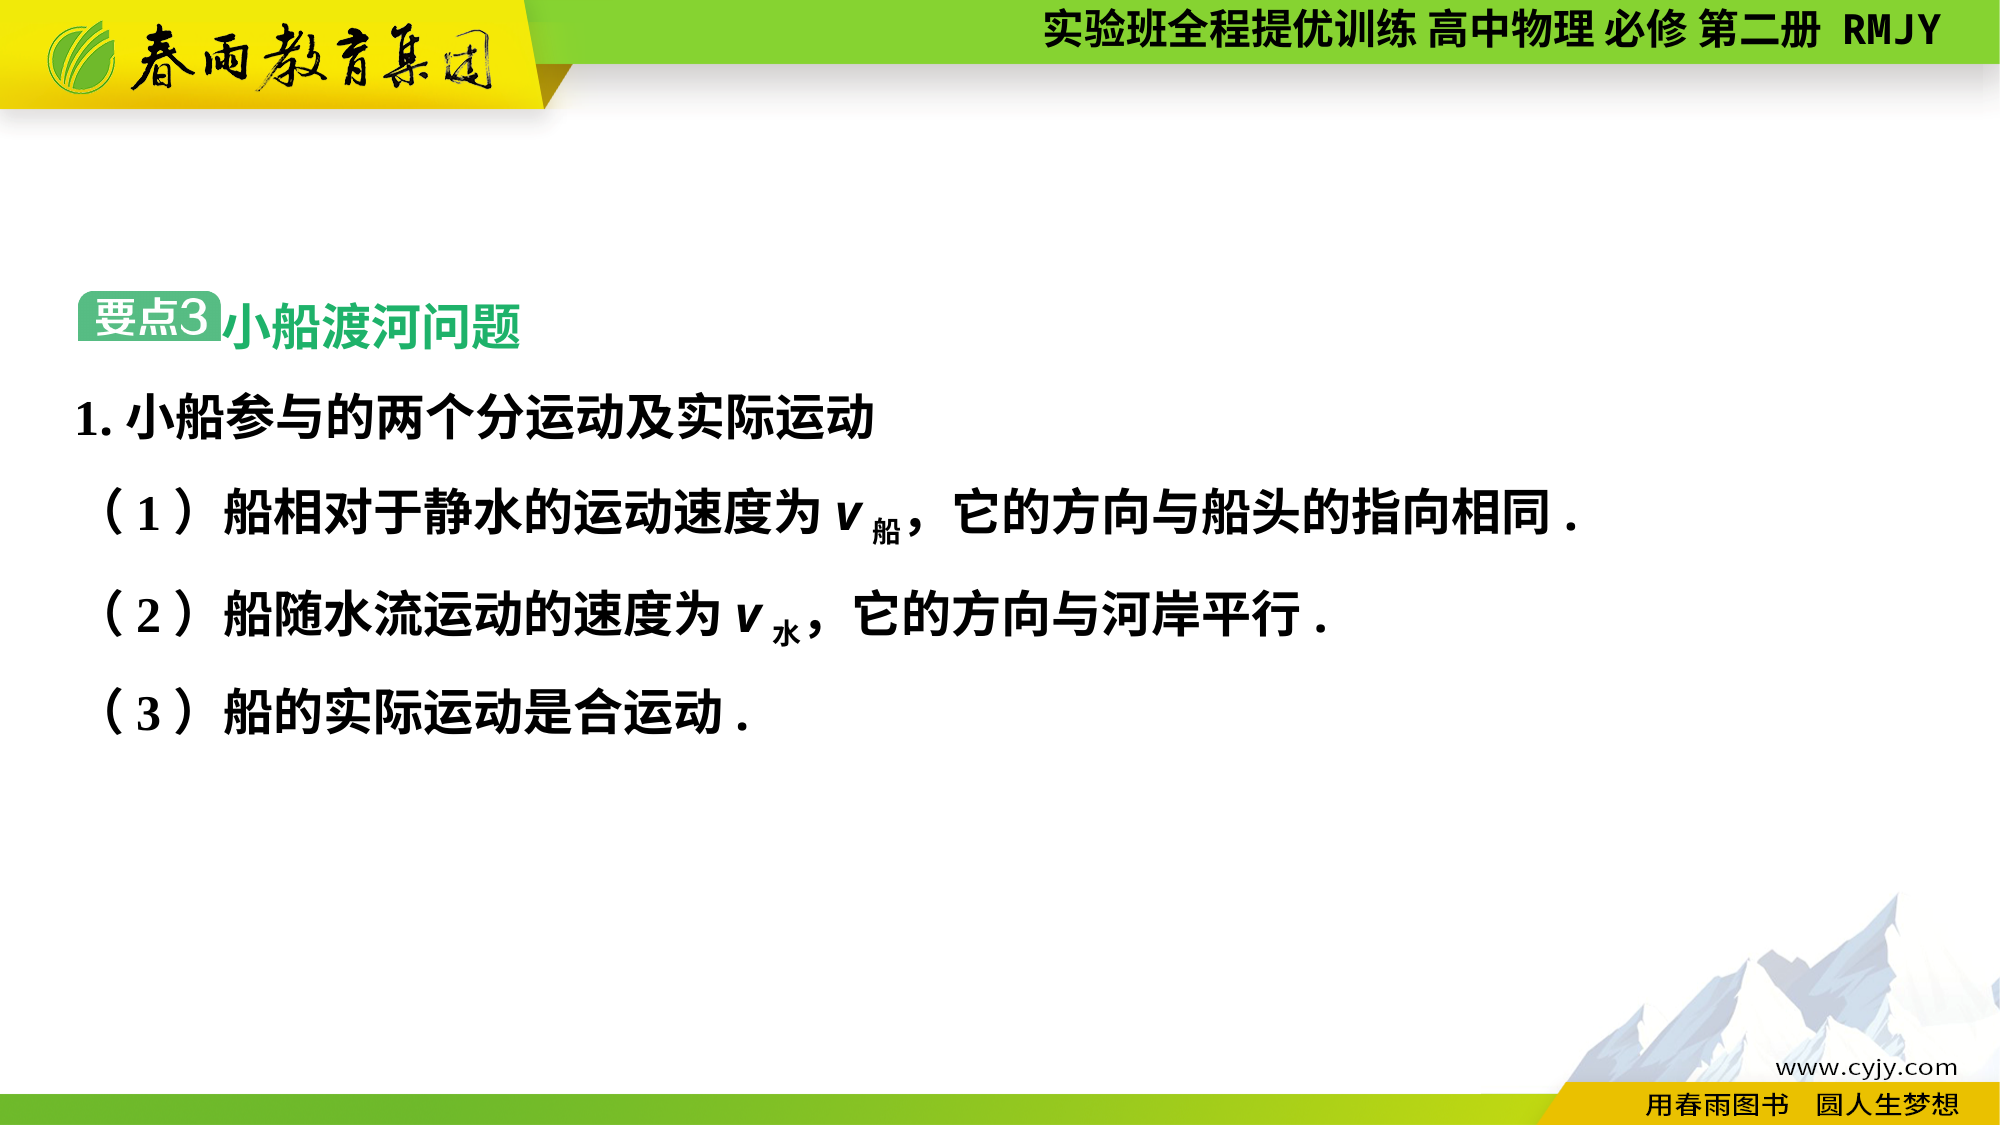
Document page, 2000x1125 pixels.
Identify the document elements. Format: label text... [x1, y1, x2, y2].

list 小船渡河问题 1.小船参与的两个分运动及实际运动 （1）船相对于静水的运动速度为v船，它的方向与船头的指向相同. （2）船随水流运动的速度为v水，它的方向与河岸平行. （3）船的实际运动是合运动. [59, 258, 1944, 728]
picture [0, 0, 2000, 1125]
